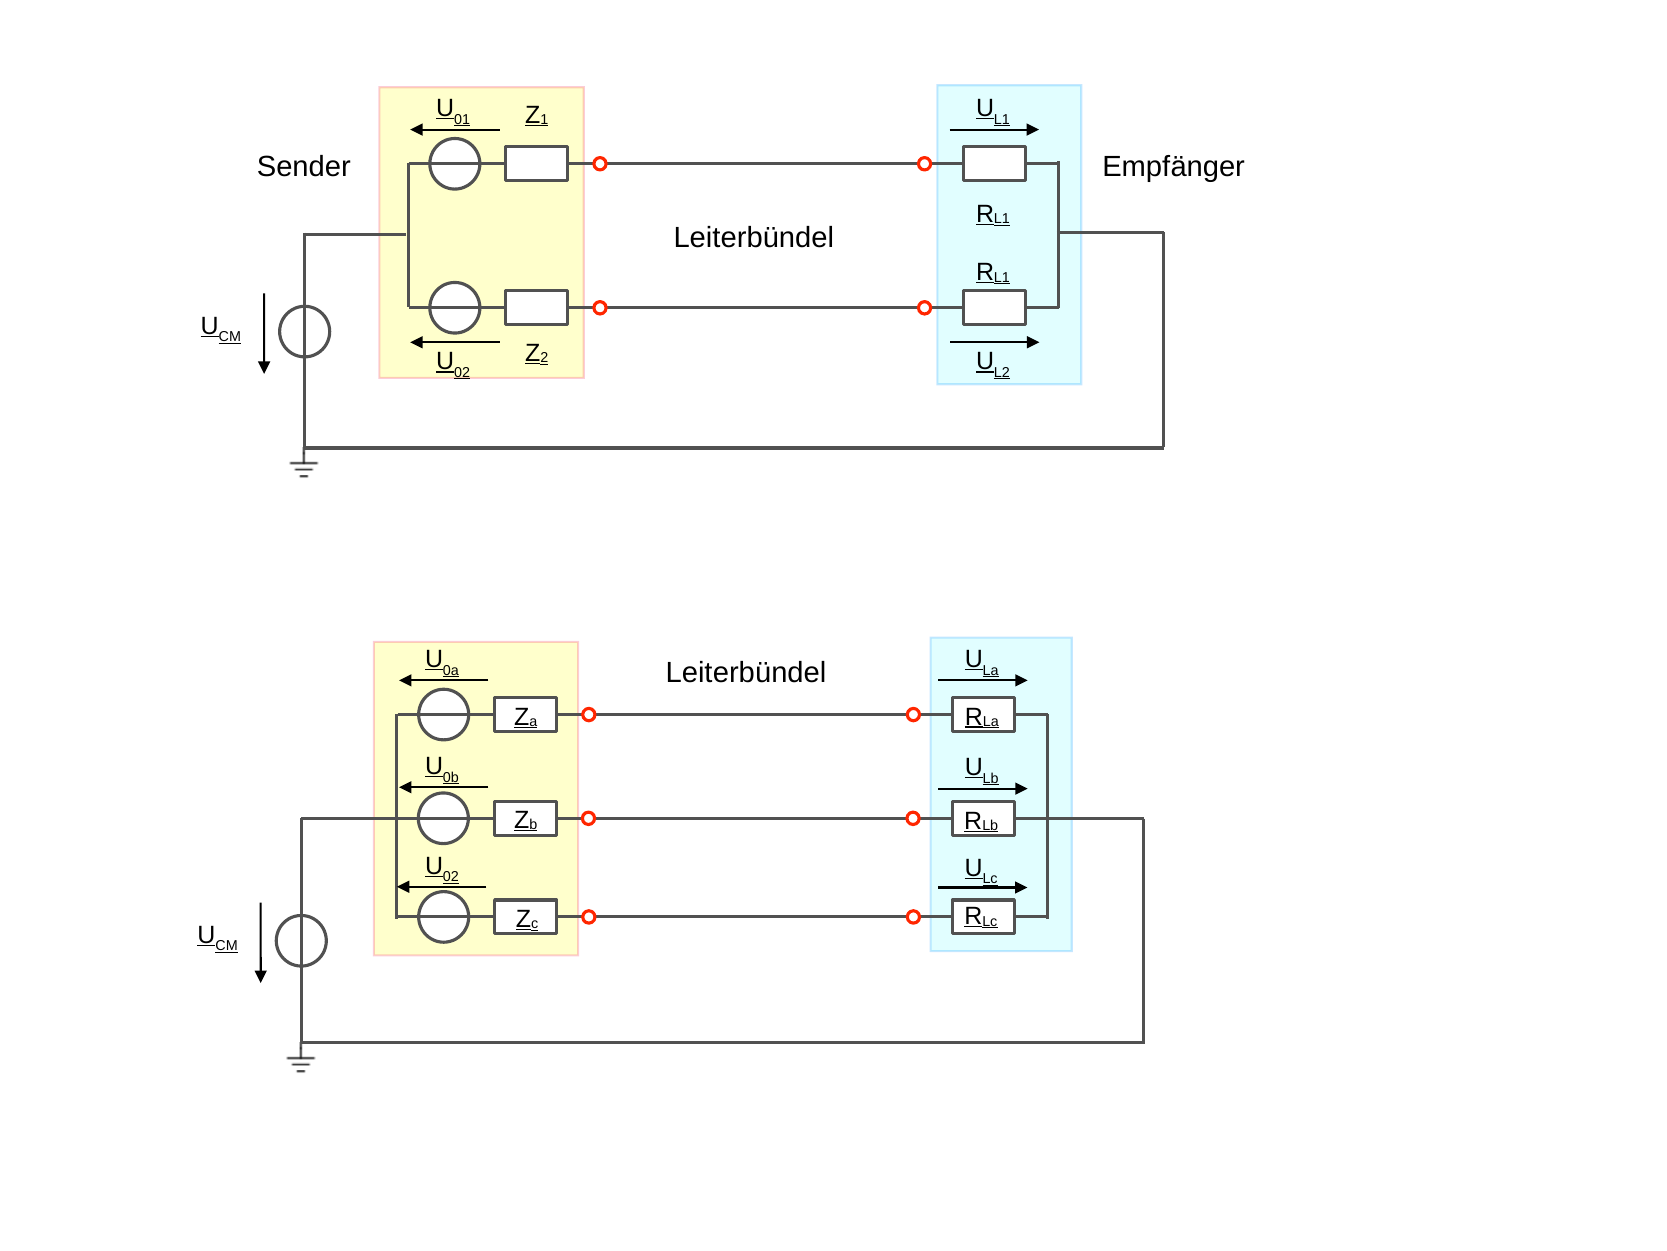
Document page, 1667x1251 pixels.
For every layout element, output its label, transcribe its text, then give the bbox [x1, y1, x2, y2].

text_box [1026, 123, 1039, 136]
text_box Sender [237, 140, 371, 190]
text_box Empfänger [1086, 140, 1261, 190]
text_box [1015, 674, 1028, 687]
text_box [410, 123, 500, 136]
text_box [1026, 336, 1040, 349]
text_box Z2 [483, 329, 591, 374]
text_box [302, 915, 327, 967]
text_box [930, 819, 1072, 952]
text_box UCM [183, 910, 256, 962]
text_box RL1 [962, 190, 1027, 235]
picture [274, 447, 326, 485]
text_box [963, 290, 1026, 325]
text_box RLc [950, 892, 1016, 938]
text_box Zc [473, 895, 581, 941]
text_box [418, 819, 469, 844]
text_box [418, 891, 469, 916]
text_box [907, 910, 920, 924]
text_box [399, 674, 489, 687]
text_box Leiterbündel [649, 646, 843, 697]
text_box [418, 715, 469, 740]
text_box [505, 290, 568, 325]
text_box [907, 708, 920, 721]
text_box [373, 641, 579, 818]
picture [271, 1042, 323, 1080]
text_box [396, 880, 487, 893]
text_box [276, 915, 301, 967]
text_box [429, 138, 480, 163]
text_box [429, 164, 480, 190]
text_box ULa [951, 635, 1016, 686]
text_box [279, 306, 330, 357]
text_box [918, 157, 931, 170]
text_box [906, 812, 920, 825]
text_box [418, 917, 469, 943]
text_box U0a [412, 681, 476, 686]
text_box [582, 812, 595, 825]
text_box [505, 146, 568, 181]
text_box U02 [411, 841, 476, 887]
text_box [254, 902, 267, 984]
text_box [937, 164, 1058, 307]
text_box U02 [423, 337, 483, 342]
text_box UL2 [962, 337, 1027, 388]
text_box [937, 85, 1082, 232]
text_box RLb [950, 796, 1016, 842]
text_box RL1 [962, 248, 1027, 294]
text_box [593, 157, 607, 170]
text_box [418, 689, 469, 714]
text_box [418, 793, 469, 818]
text_box [429, 282, 480, 307]
text_box U0b [411, 742, 476, 787]
text_box [1015, 782, 1028, 795]
text_box [379, 87, 584, 378]
text_box [937, 233, 1082, 385]
text_box ULb [951, 743, 1016, 794]
text_box [373, 819, 579, 956]
text_box [593, 301, 607, 314]
text_box Za [472, 692, 580, 738]
text_box UCM [187, 301, 259, 352]
text_box U0a [411, 635, 476, 680]
text_box [429, 308, 480, 334]
text_box [410, 336, 483, 349]
text_box Leiterbündel [657, 211, 851, 261]
text_box Z1 [483, 90, 591, 136]
text_box [930, 637, 1072, 818]
text_box UL1 [962, 84, 1027, 135]
text_box [257, 293, 271, 374]
text_box U02 [411, 888, 476, 893]
text_box [1016, 881, 1028, 894]
text_box U01 [423, 130, 483, 135]
text_box [963, 146, 1026, 181]
text_box U02 [422, 343, 488, 388]
text_box [582, 910, 595, 924]
text_box U01 [422, 84, 488, 129]
text_box U0b [412, 788, 476, 793]
text_box ULc [951, 844, 1016, 895]
text_box [918, 301, 931, 314]
text_box [399, 781, 489, 794]
text_box RLa [951, 692, 1016, 738]
text_box Zb [472, 795, 580, 841]
text_box [582, 708, 595, 721]
